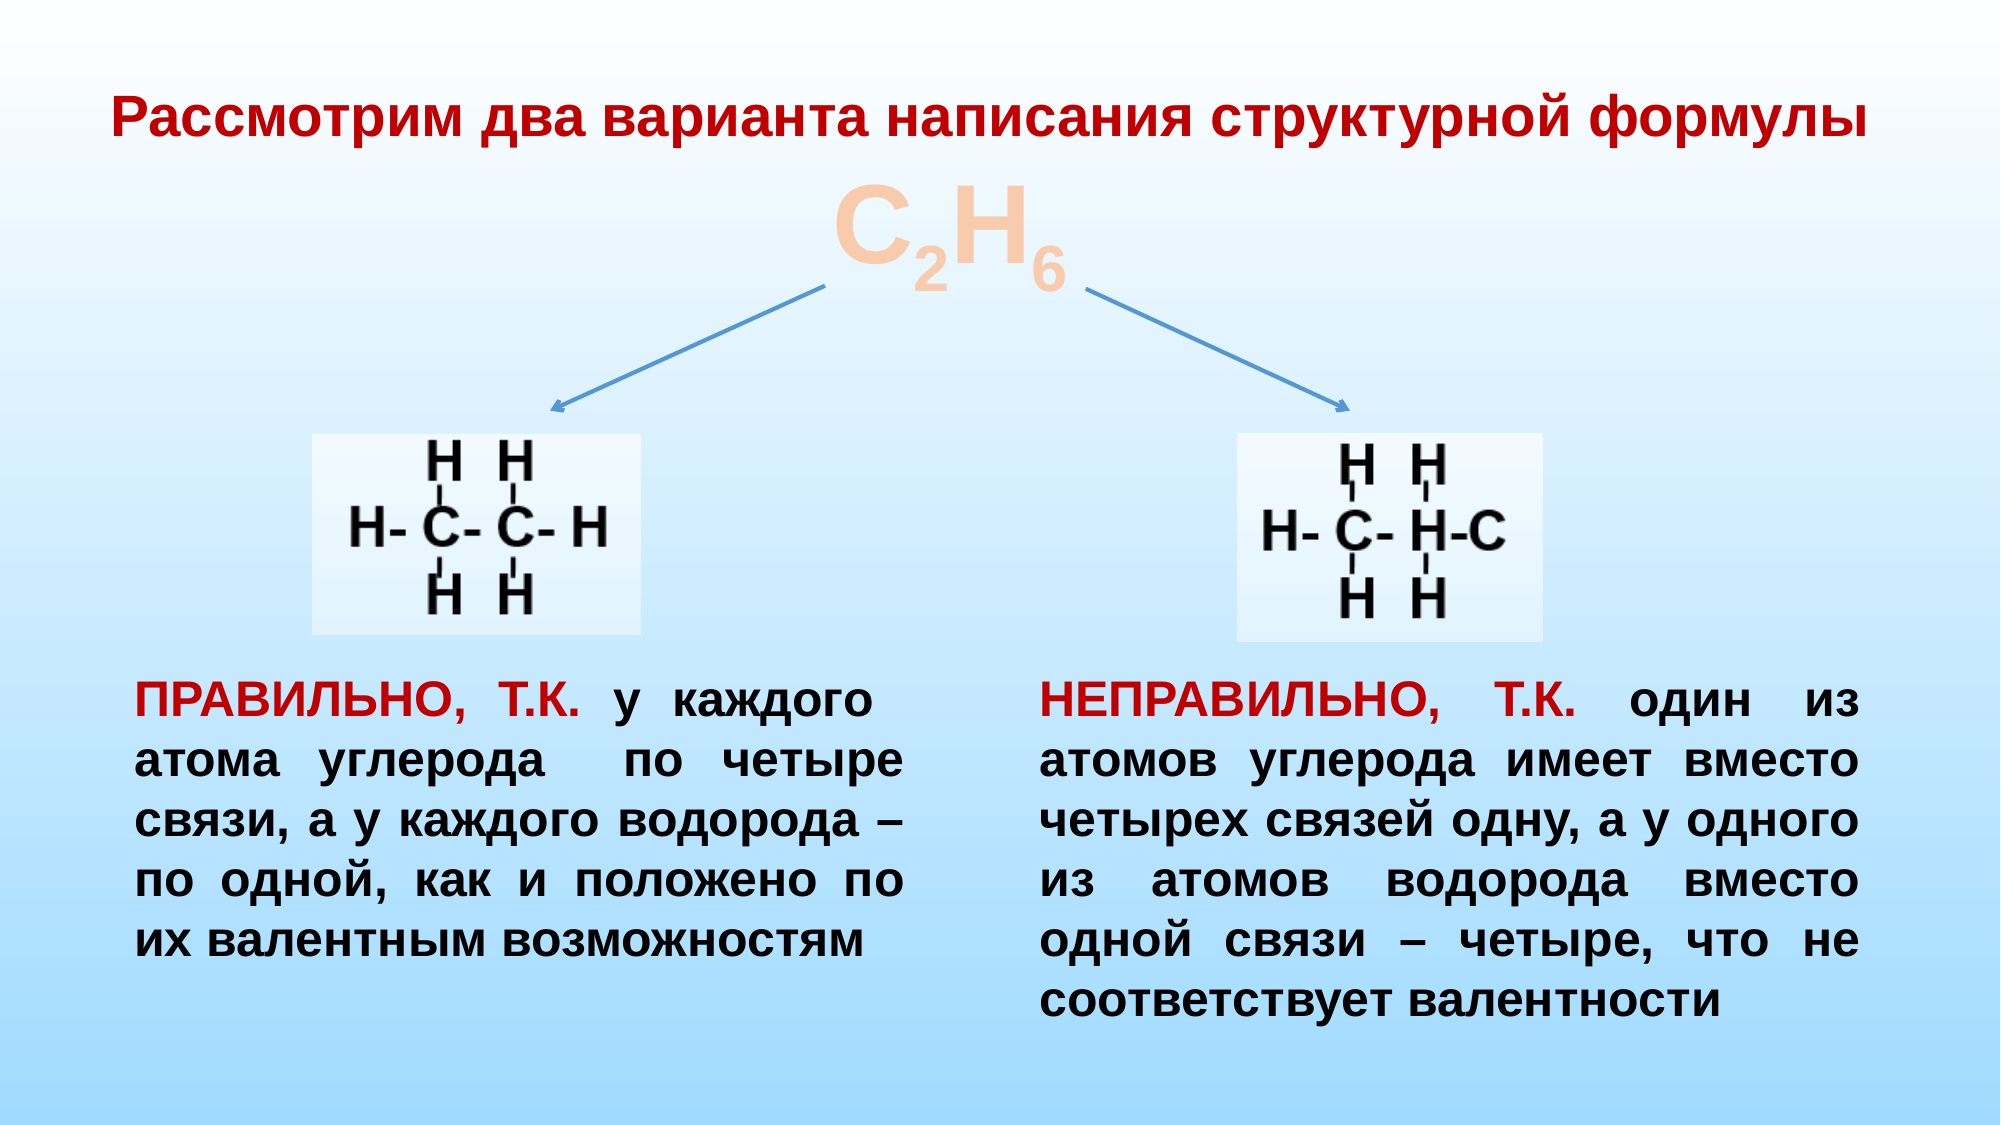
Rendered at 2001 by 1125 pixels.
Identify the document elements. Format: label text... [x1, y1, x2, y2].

picture [1237, 433, 1543, 642]
text_box С2Н6 [817, 156, 1083, 312]
text_box НЕПРАВИЛЬНО, Т.К. один из атомов углерода имеет вместо четырех связей одну, а у одного из атомов водорода вместо одной связи – четыре, что не соответствует валентности [1025, 658, 1875, 1034]
picture [312, 434, 641, 635]
text_box Рассмотрим два варианта написания структурной формулы [62, 70, 1918, 156]
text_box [1085, 288, 1351, 411]
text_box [549, 285, 826, 411]
text_box ПРАВИЛЬНО, Т.К. у каждого атома углерода по четыре связи, а у каждого водорода – по одной, как и положено по их валентным возможностям [119, 658, 920, 974]
